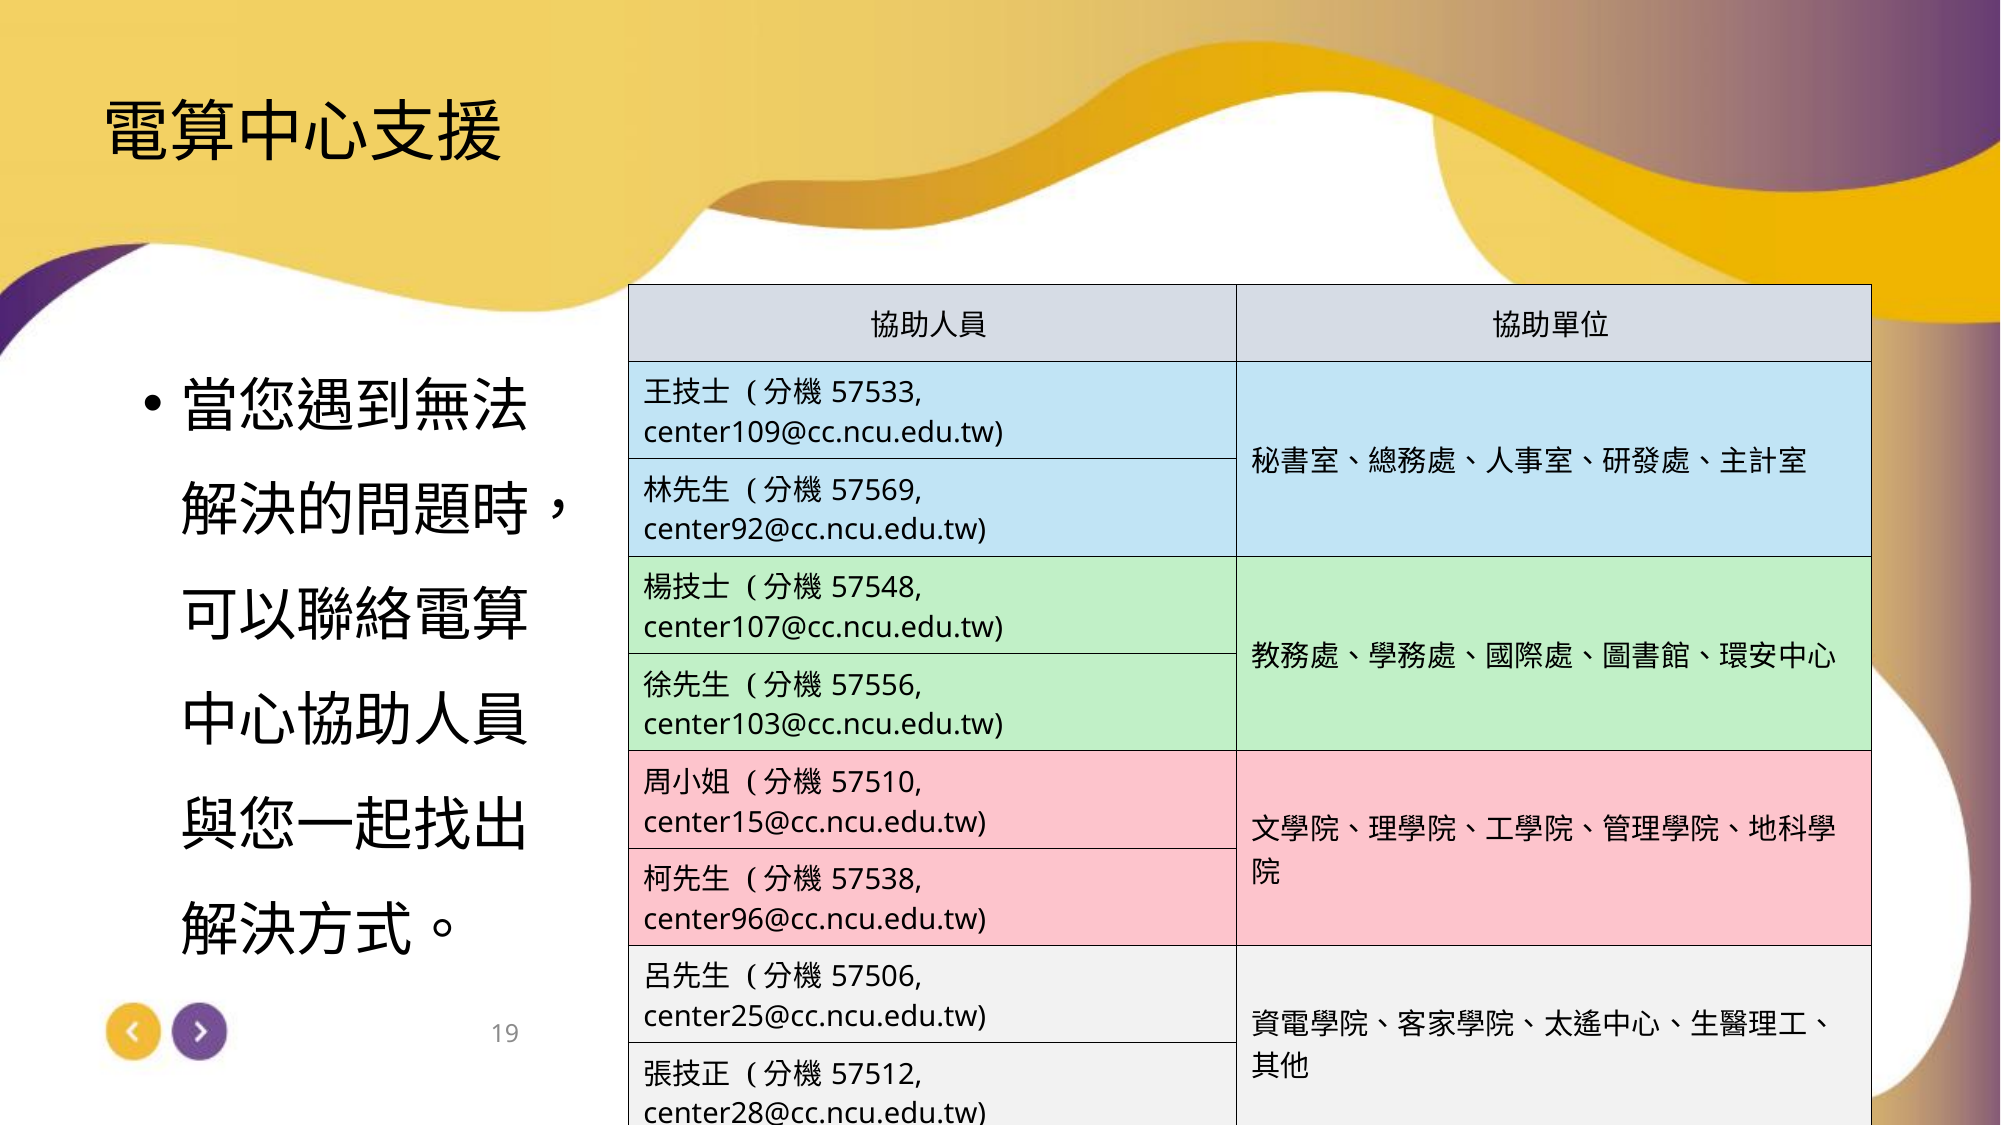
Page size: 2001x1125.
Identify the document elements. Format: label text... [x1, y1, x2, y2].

table_cell 資電學院、客家學院、太遙中心、生醫理工、其他 [1237, 946, 1871, 1125]
table_cell 文學院、理學院、工學院、管理學院、地科學院 [1237, 751, 1871, 945]
picture [0, 0, 2001, 1125]
table_cell 楊技士 (分機57548, center107@cc.ncu.edu.tw) [629, 557, 1236, 653]
table_cell 呂先生 (分機57506, center25@cc.ncu.edu.tw) [629, 946, 1236, 1042]
table_cell 教務處、學務處、國際處、圖書館、環安中心 [1237, 557, 1871, 750]
table_header 協助人員 [629, 285, 1236, 361]
list 當您遇到無法解決的問題時，可以聯絡電算中心協助人員與您一起找出解決方式。 [128, 325, 578, 978]
table_header 協助單位 [1237, 285, 1871, 361]
table_cell 徐先生 (分機57556, center103@cc.ncu.edu.tw) [629, 654, 1236, 750]
table_cell 周小姐 (分機57510, center15@cc.ncu.edu.tw) [629, 751, 1236, 848]
list 電算中心支援 [87, 90, 761, 170]
table_cell 林先生 (分機57569, center92@cc.ncu.edu.tw) [629, 459, 1236, 556]
table_cell 秘書室、總務處、人事室、研發處、主計室 [1237, 362, 1871, 556]
table_cell 張技正 (分機57512, center28@cc.ncu.edu.tw) [629, 1043, 1236, 1125]
table_cell 柯先生 (分機57538, center96@cc.ncu.edu.tw) [629, 849, 1236, 945]
table_cell 王技士 (分機57533, center109@cc.ncu.edu.tw) [629, 362, 1236, 458]
